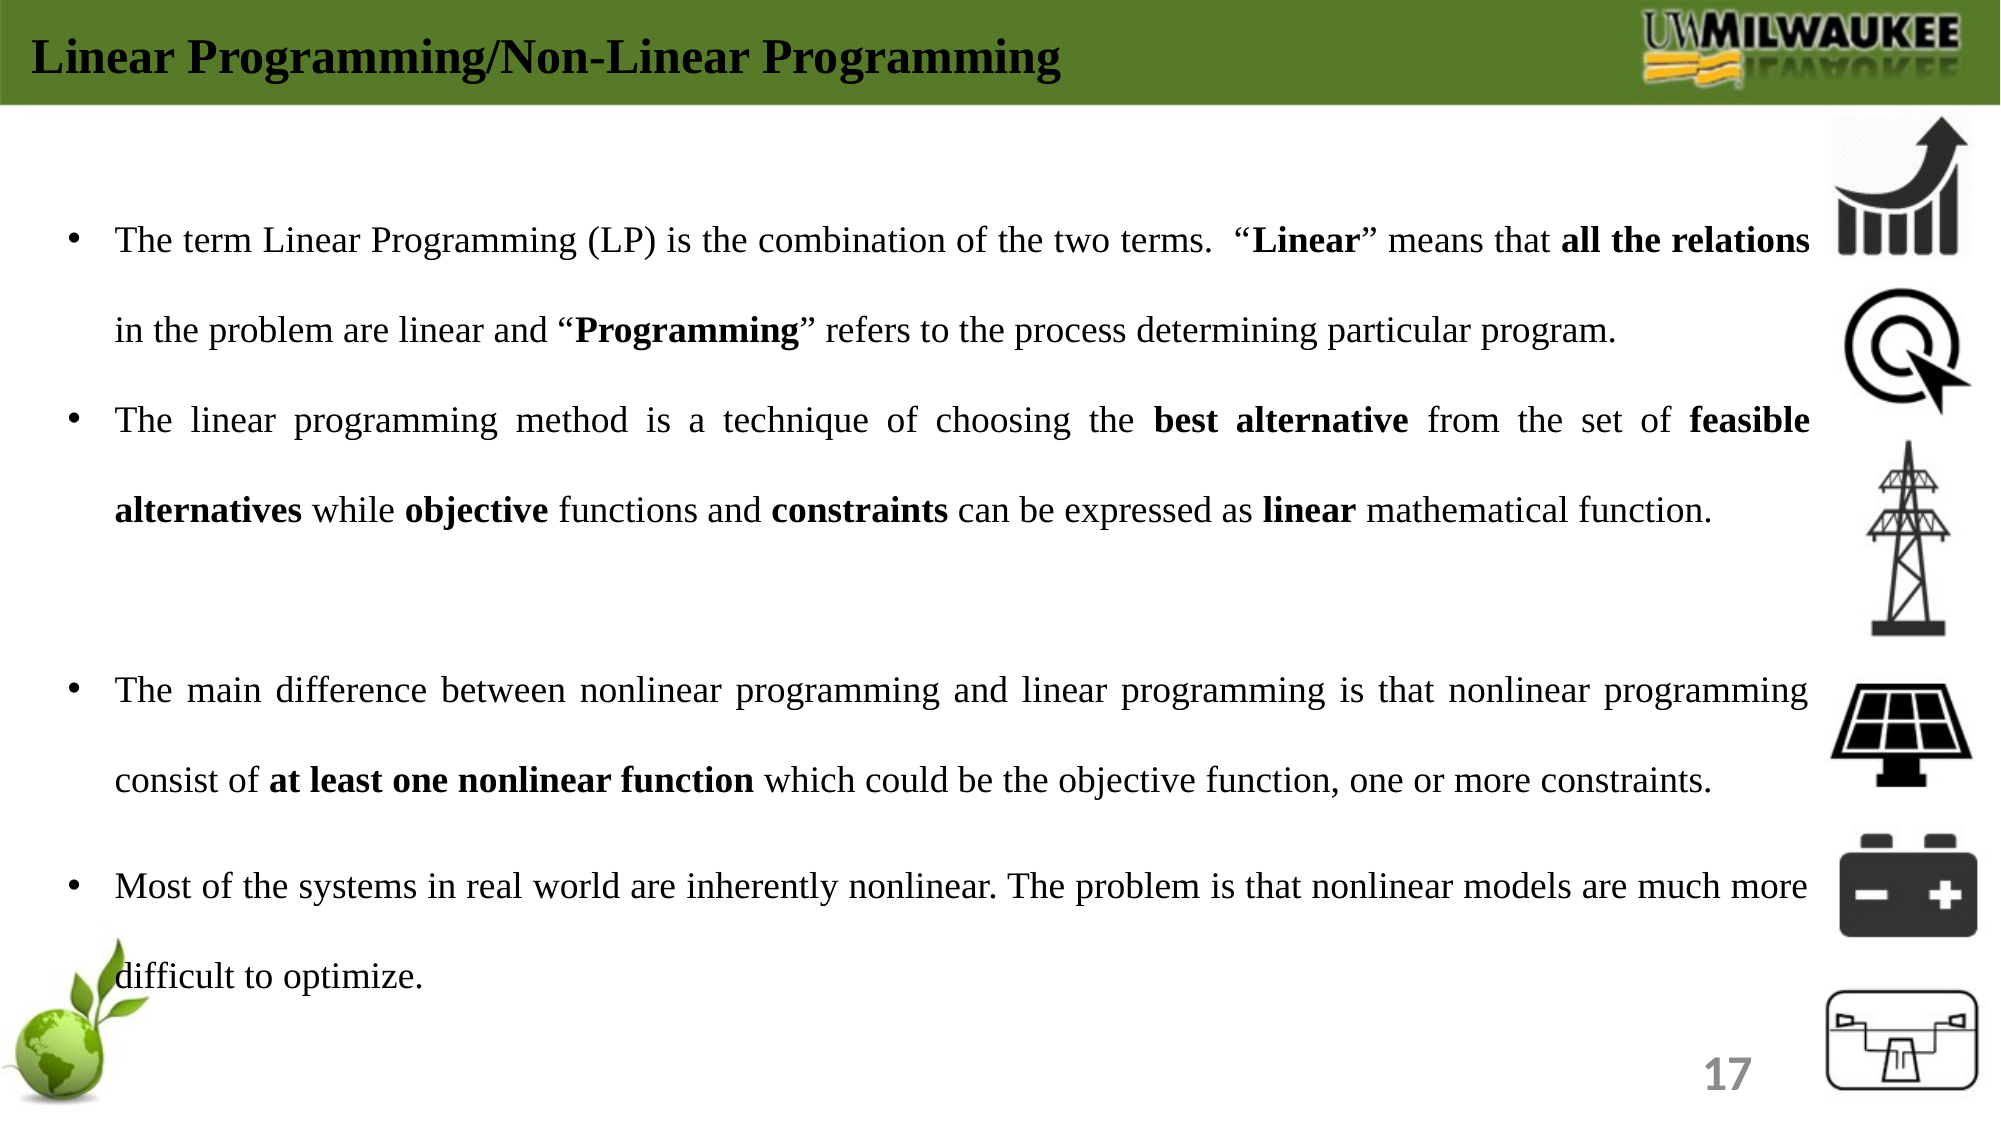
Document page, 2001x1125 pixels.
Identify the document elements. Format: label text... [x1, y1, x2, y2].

picture [0, 0, 2001, 1125]
slide_number 17 [1317, 1040, 1768, 1101]
text_box The term Linear Programming (LP) is the combination of the two terms. “Linear” means that all the relations in the problem are linear and “Programming” refers to the process determining particular program. The linear programming method is a technique of choosing the best alternative from the set of feasible alternatives while objective functions and constraints can be expressed as linear mathematical function. The main difference between nonlinear programming and linear programming is that nonlinear programming consist of at least one nonlinear function which could be the objective function, one or more constraints. Most of the systems in real world are inherently nonlinear. The problem is that nonlinear models are much more difficult to optimize. [52, 162, 1826, 1089]
text_box Linear Programming/Non-Linear Programming [17, 16, 1082, 152]
